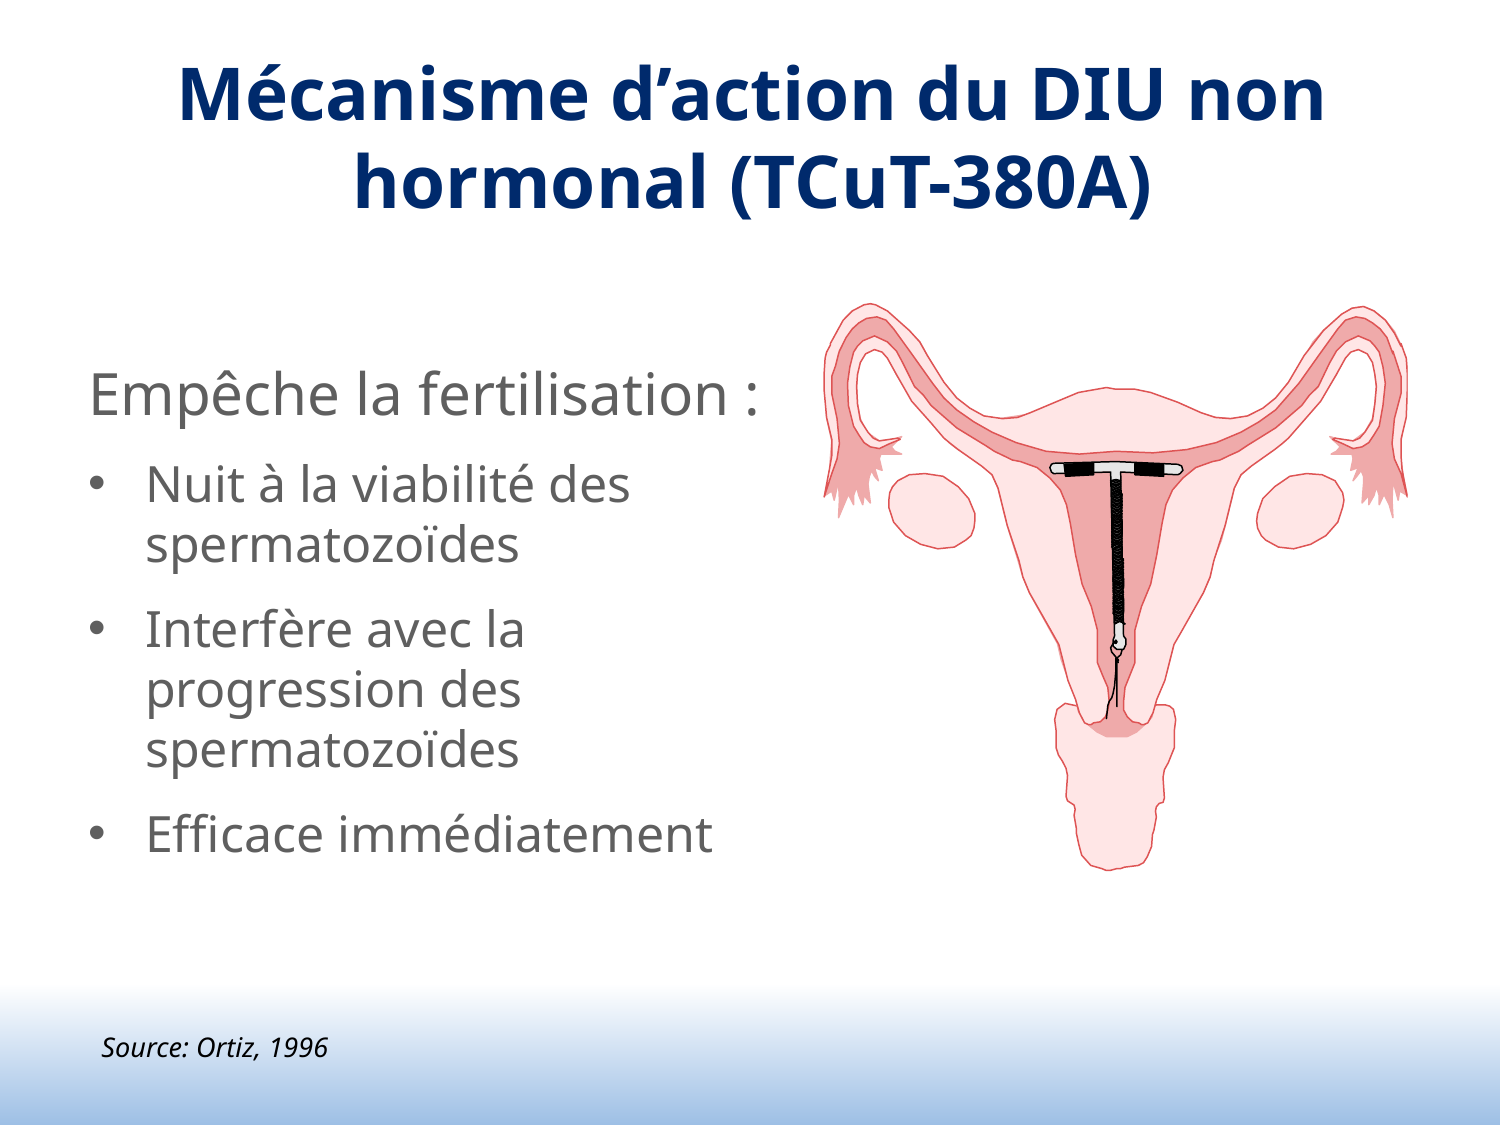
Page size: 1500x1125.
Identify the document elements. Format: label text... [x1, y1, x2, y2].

title Mécanisme d’action du DIU non hormonal (TCuT-380A) [71, 40, 1434, 228]
text_box Source: Ortiz, 1996 [101, 1030, 979, 1063]
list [815, 294, 1417, 883]
list Empêche la fertilisation : Nuit à la viabilité des spermatozoïdes Interfère avec la progression des spermatozoïdes Efficace immédiatement [73, 350, 824, 956]
